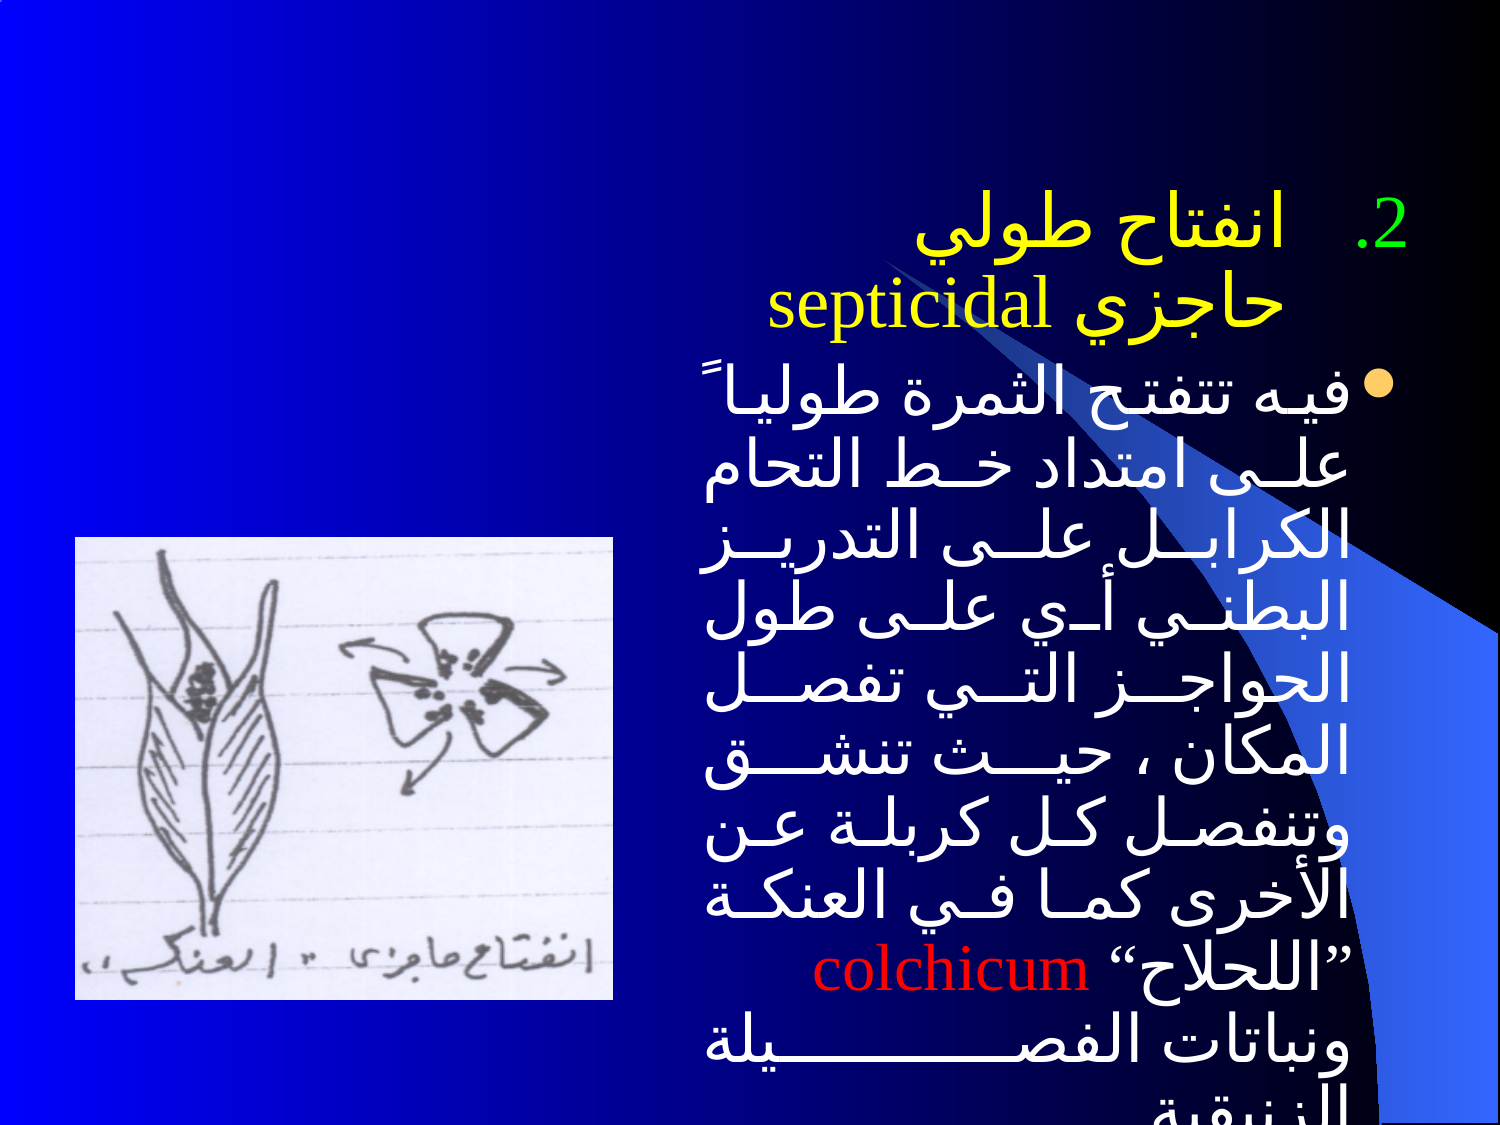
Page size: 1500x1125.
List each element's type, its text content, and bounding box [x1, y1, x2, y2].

text_box انفتاح طولي حاجزي septicidal فيه تتفتح الثمرة طوليا ً على امتداد خط التحام الكرابل على التدريز البطني أي على طول الحواجز التي تفصل المكان ، حيث تنشق وتنفصل كل كربلة عن الأخرى كما في العنكة ”اللحلاح“ colchicum ونباتات الفصيلة الزنبقية. [687, 174, 1425, 1013]
picture [74, 537, 613, 1001]
